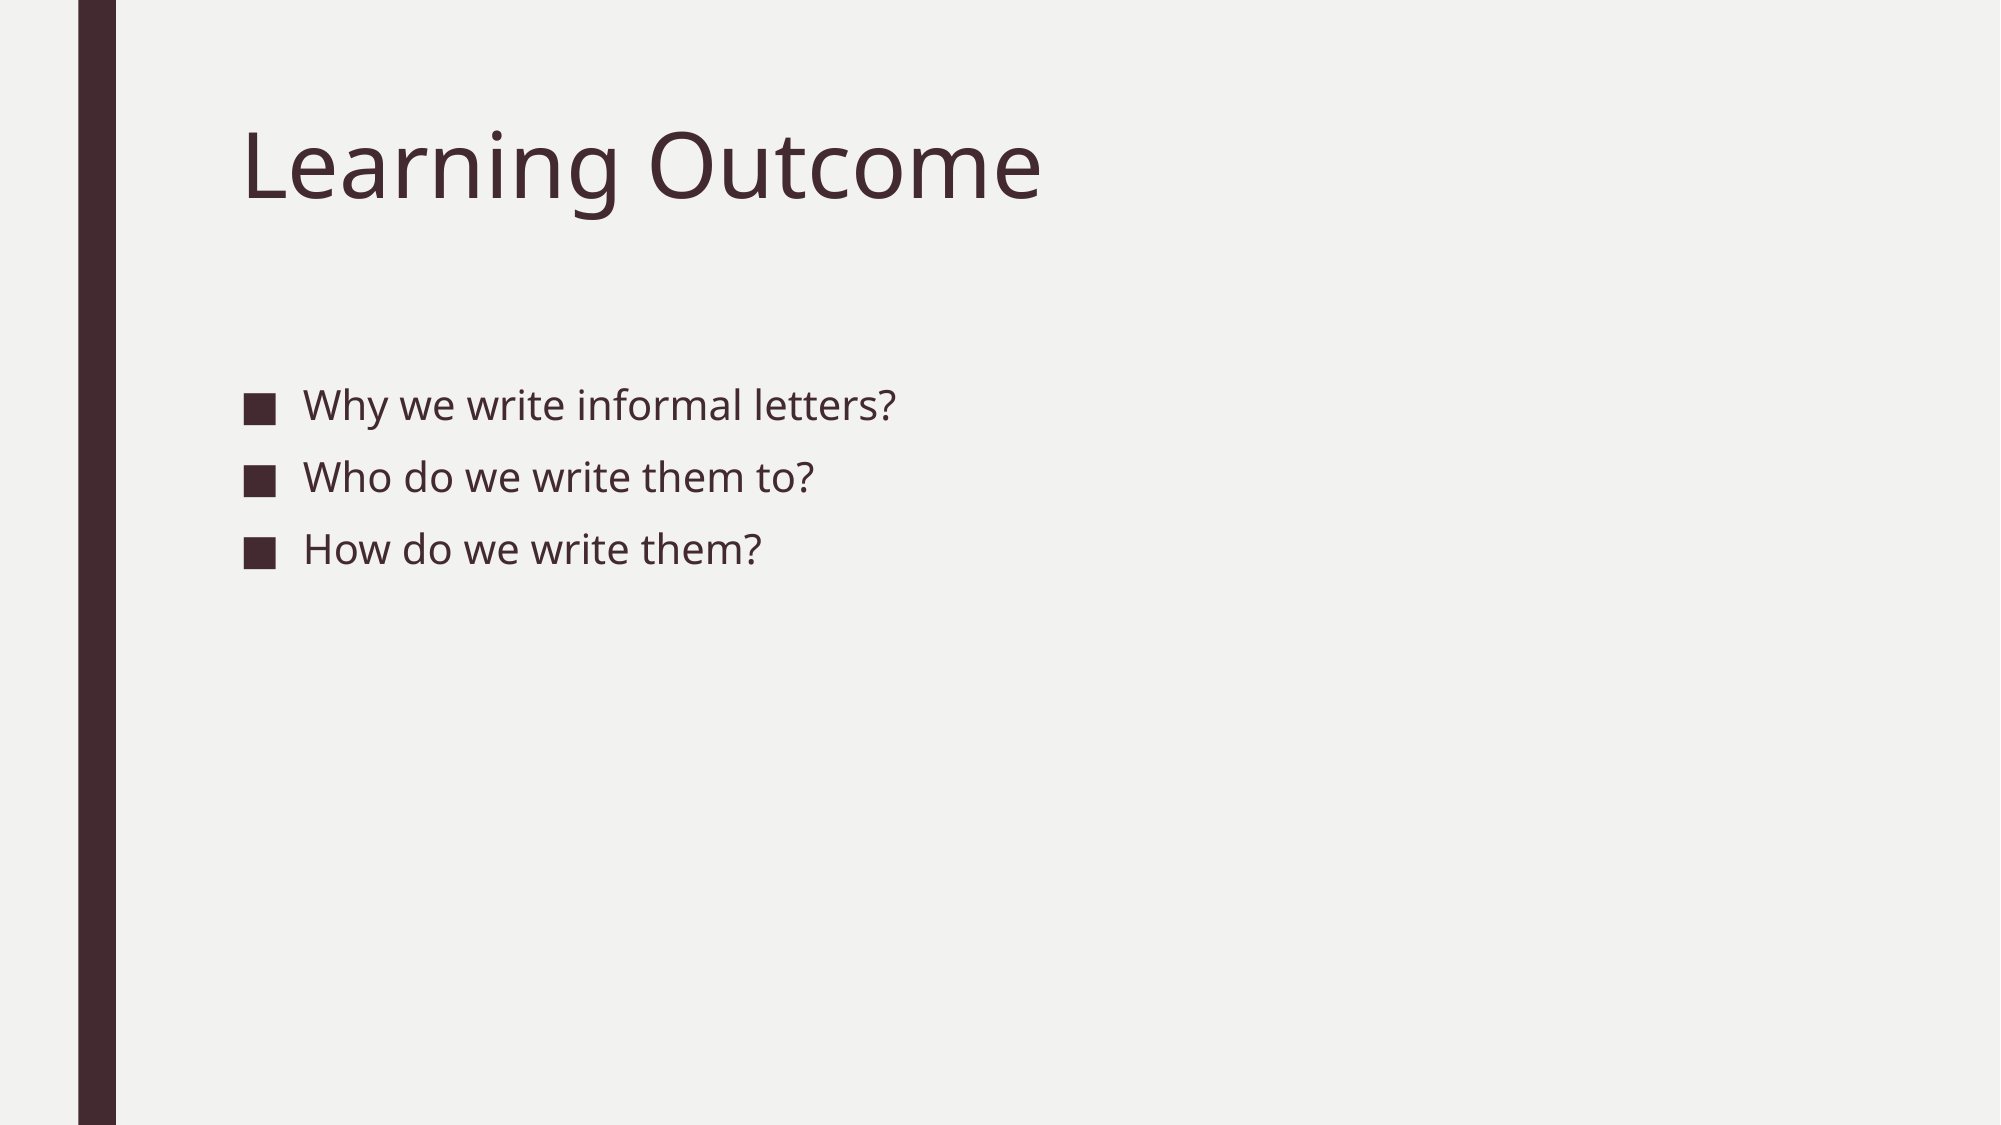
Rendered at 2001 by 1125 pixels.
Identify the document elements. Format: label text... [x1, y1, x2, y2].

list Why we write informal letters? Who do we write them to? How do we write them? [225, 375, 1800, 963]
title Learning Outcome [225, 112, 1800, 357]
